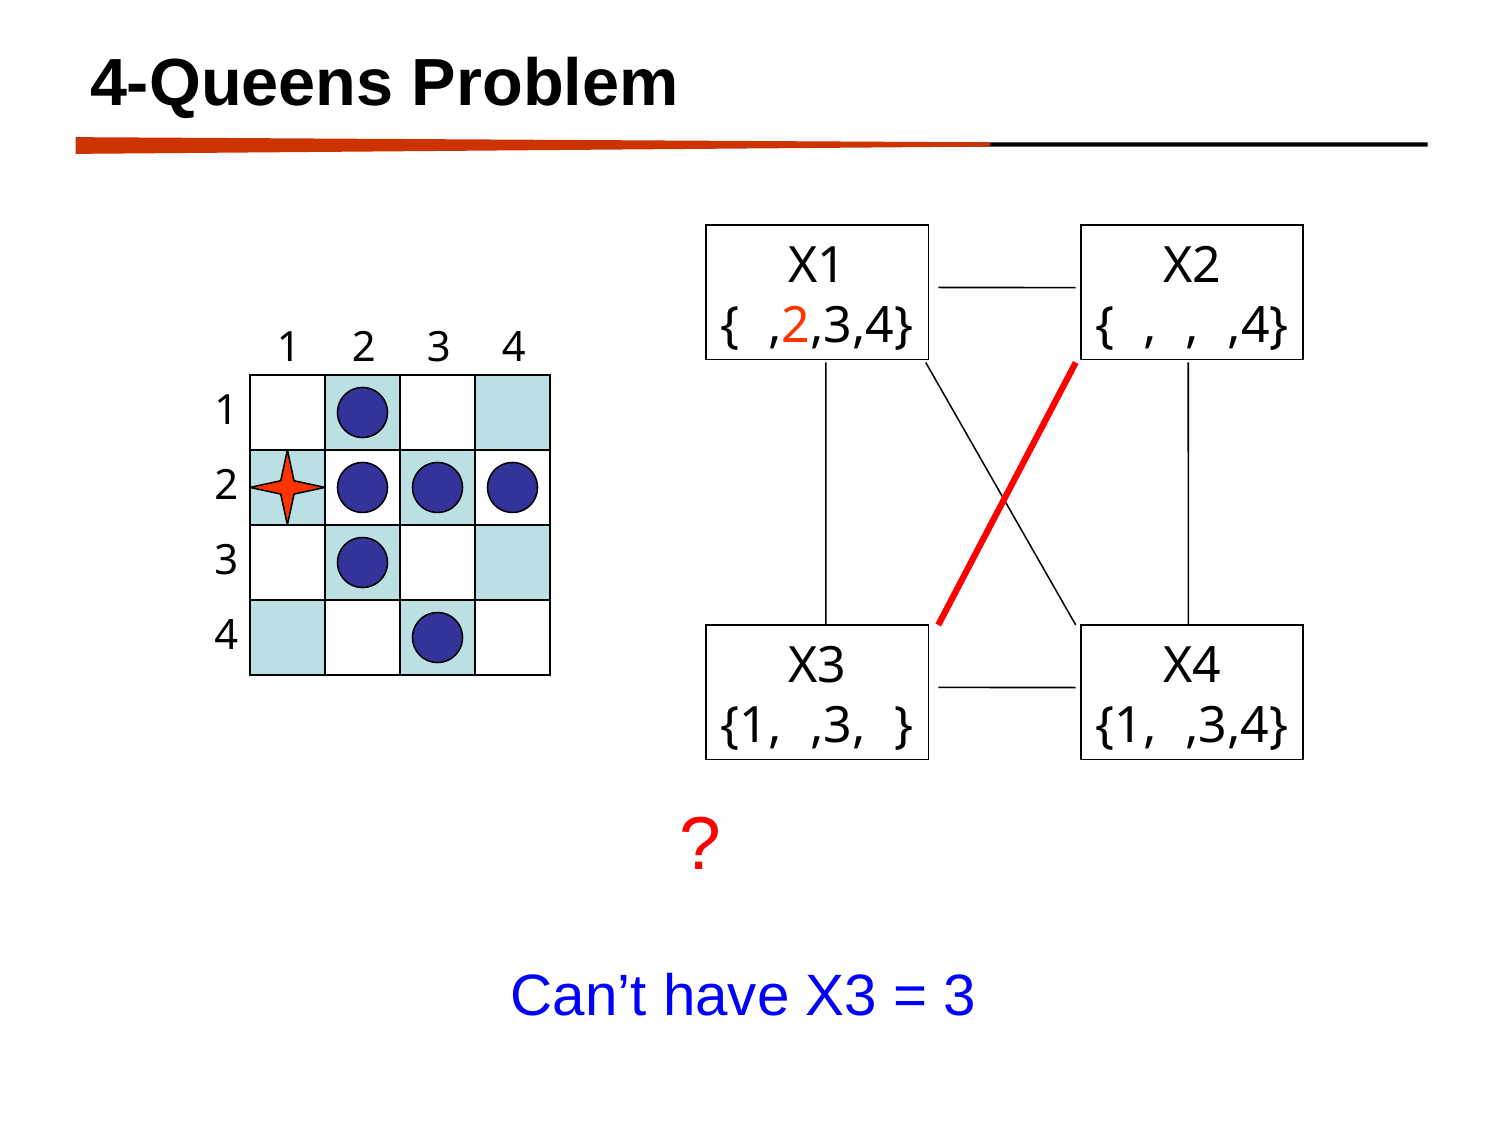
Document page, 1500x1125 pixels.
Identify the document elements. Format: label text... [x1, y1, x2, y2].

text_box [199, 312, 551, 676]
title 4-Queens Problem [74, 24, 1426, 133]
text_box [337, 387, 538, 663]
text_box ? [575, 787, 825, 893]
text_box Can’t have X3 = 3 [362, 950, 1125, 1035]
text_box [699, 224, 1310, 762]
